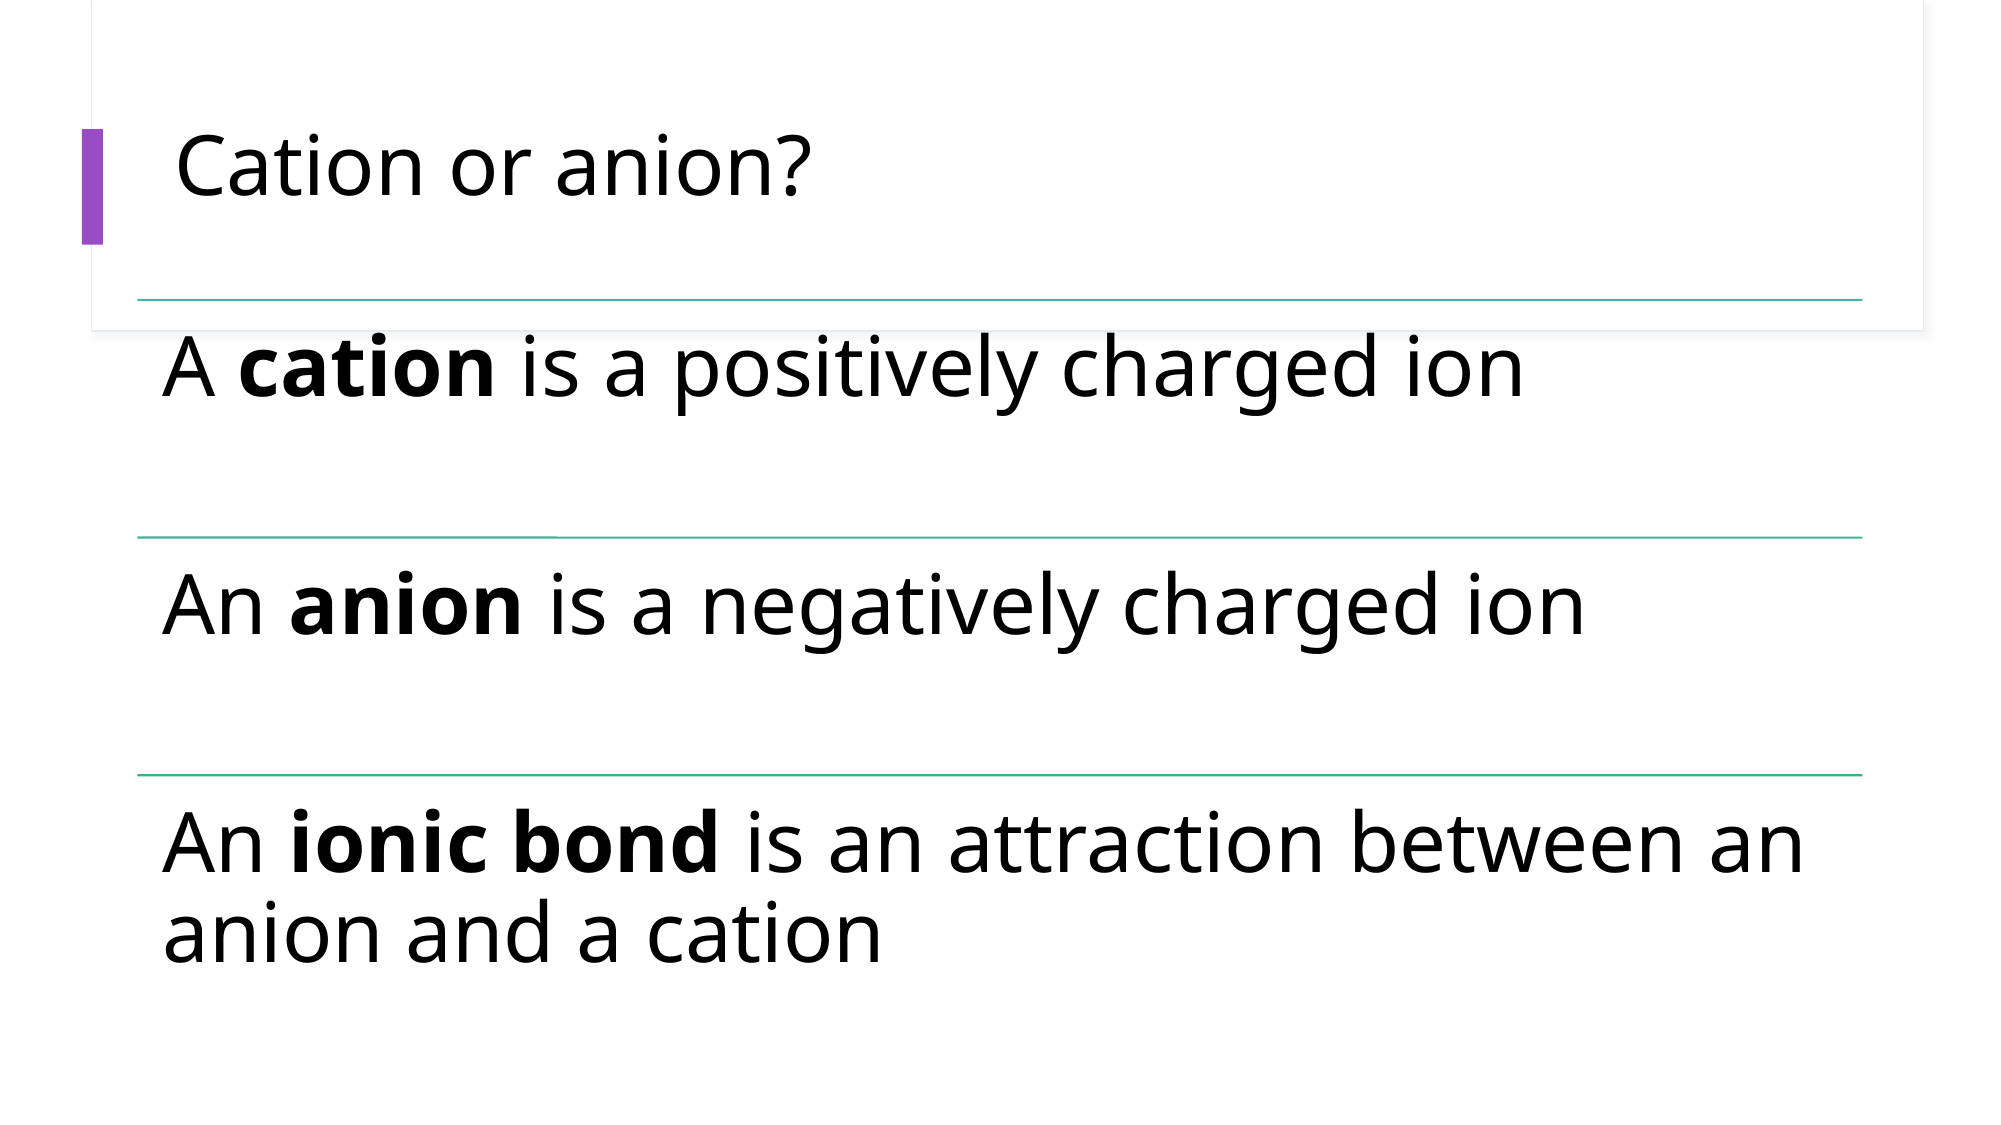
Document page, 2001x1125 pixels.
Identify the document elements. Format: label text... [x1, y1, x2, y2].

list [137, 299, 1863, 1014]
title Cation or anion? [137, 59, 1863, 278]
